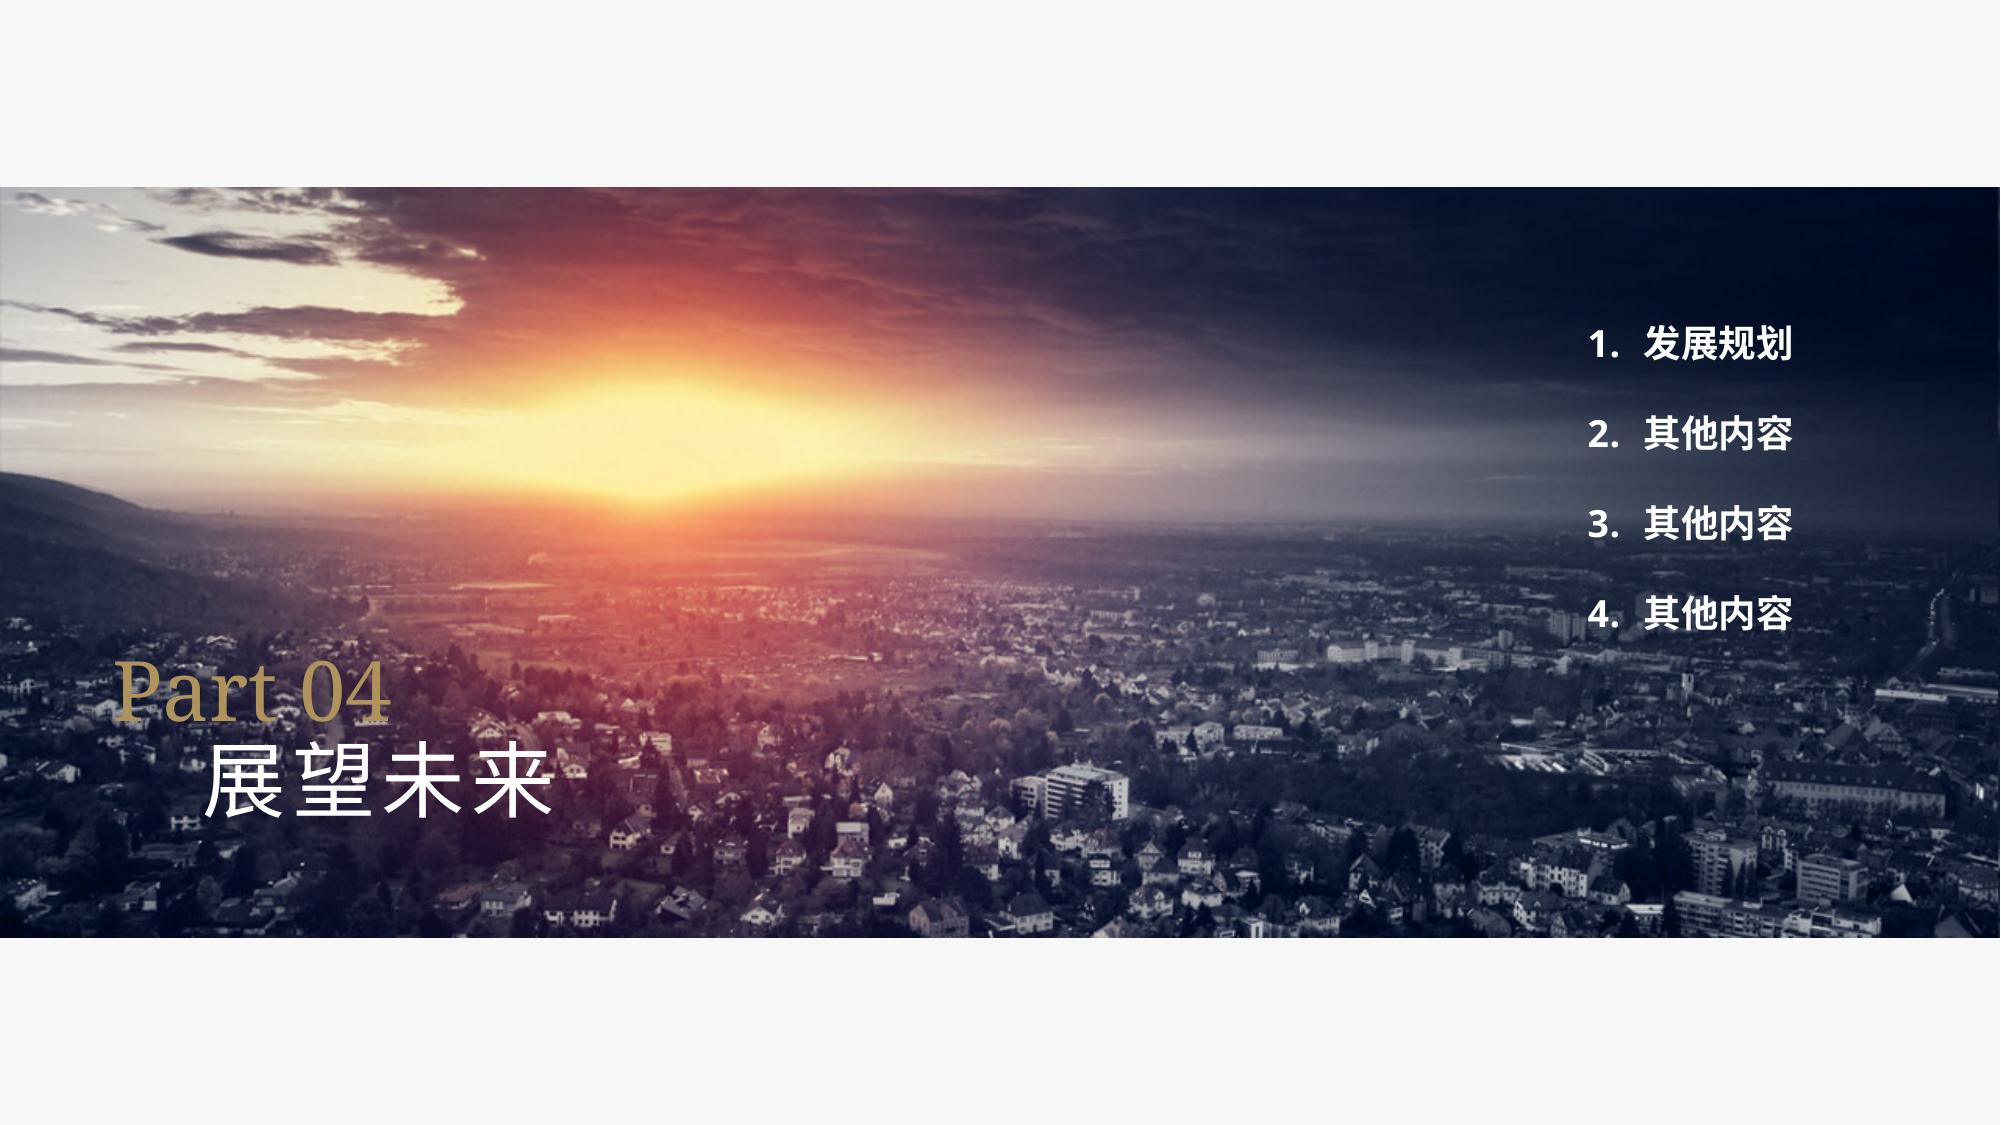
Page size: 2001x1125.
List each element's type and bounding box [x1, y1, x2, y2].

picture [0, 187, 2000, 938]
